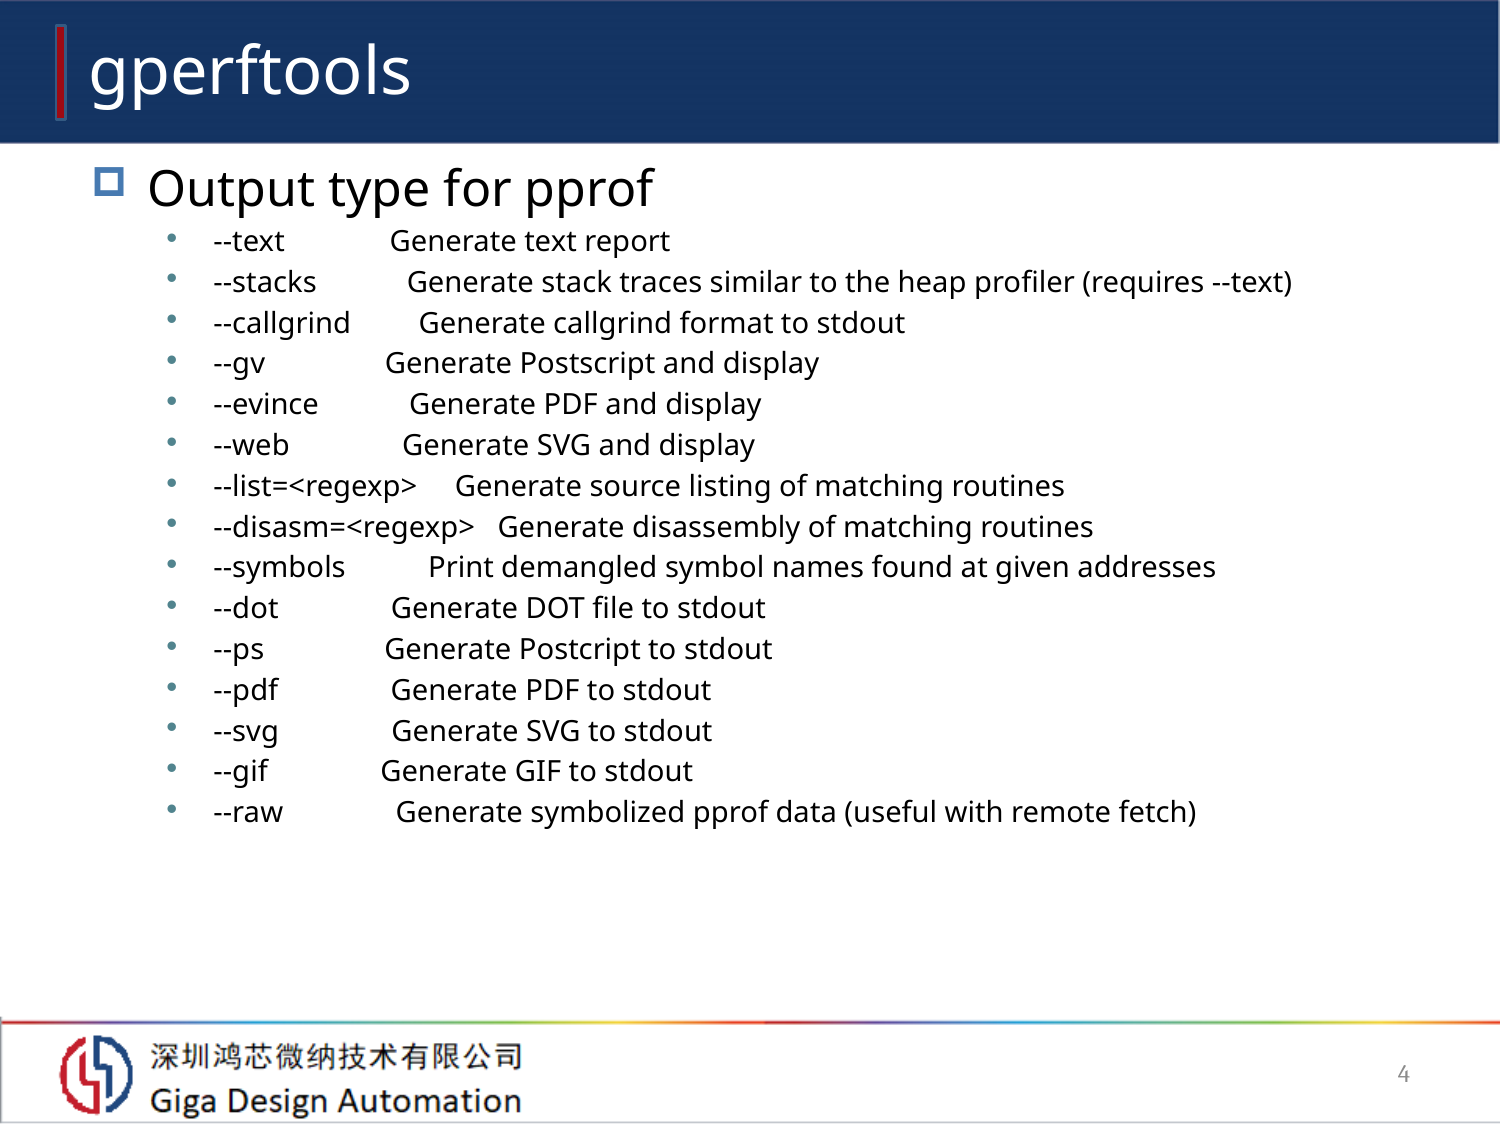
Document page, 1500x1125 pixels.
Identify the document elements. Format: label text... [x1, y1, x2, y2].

title gperftools [73, 20, 1424, 138]
picture [0, 0, 1500, 1125]
slide_number 4 [1074, 1042, 1425, 1103]
list Output type for pprof --text Generate text report --stacks Generate stack traces similar to the heap profiler (requires --text) --callgrind Generate callgrind format to stdout --gv Generate Postscript and display --evince Generate PDF and display --web Generate SVG and display --list=<regexp> Generate source listing of matching routines --disasm=<regexp> Generate disassembly of matching routines --symbols Print demangled symbol names found at given addresses --dot Generate DOT file to stdout --ps Generate Postcript to stdout --pdf Generate PDF to stdout --svg Generate SVG to stdout --gif Generate GIF to stdout --raw Generate symbolized pprof data (useful with remote fetch) [76, 149, 1424, 1012]
